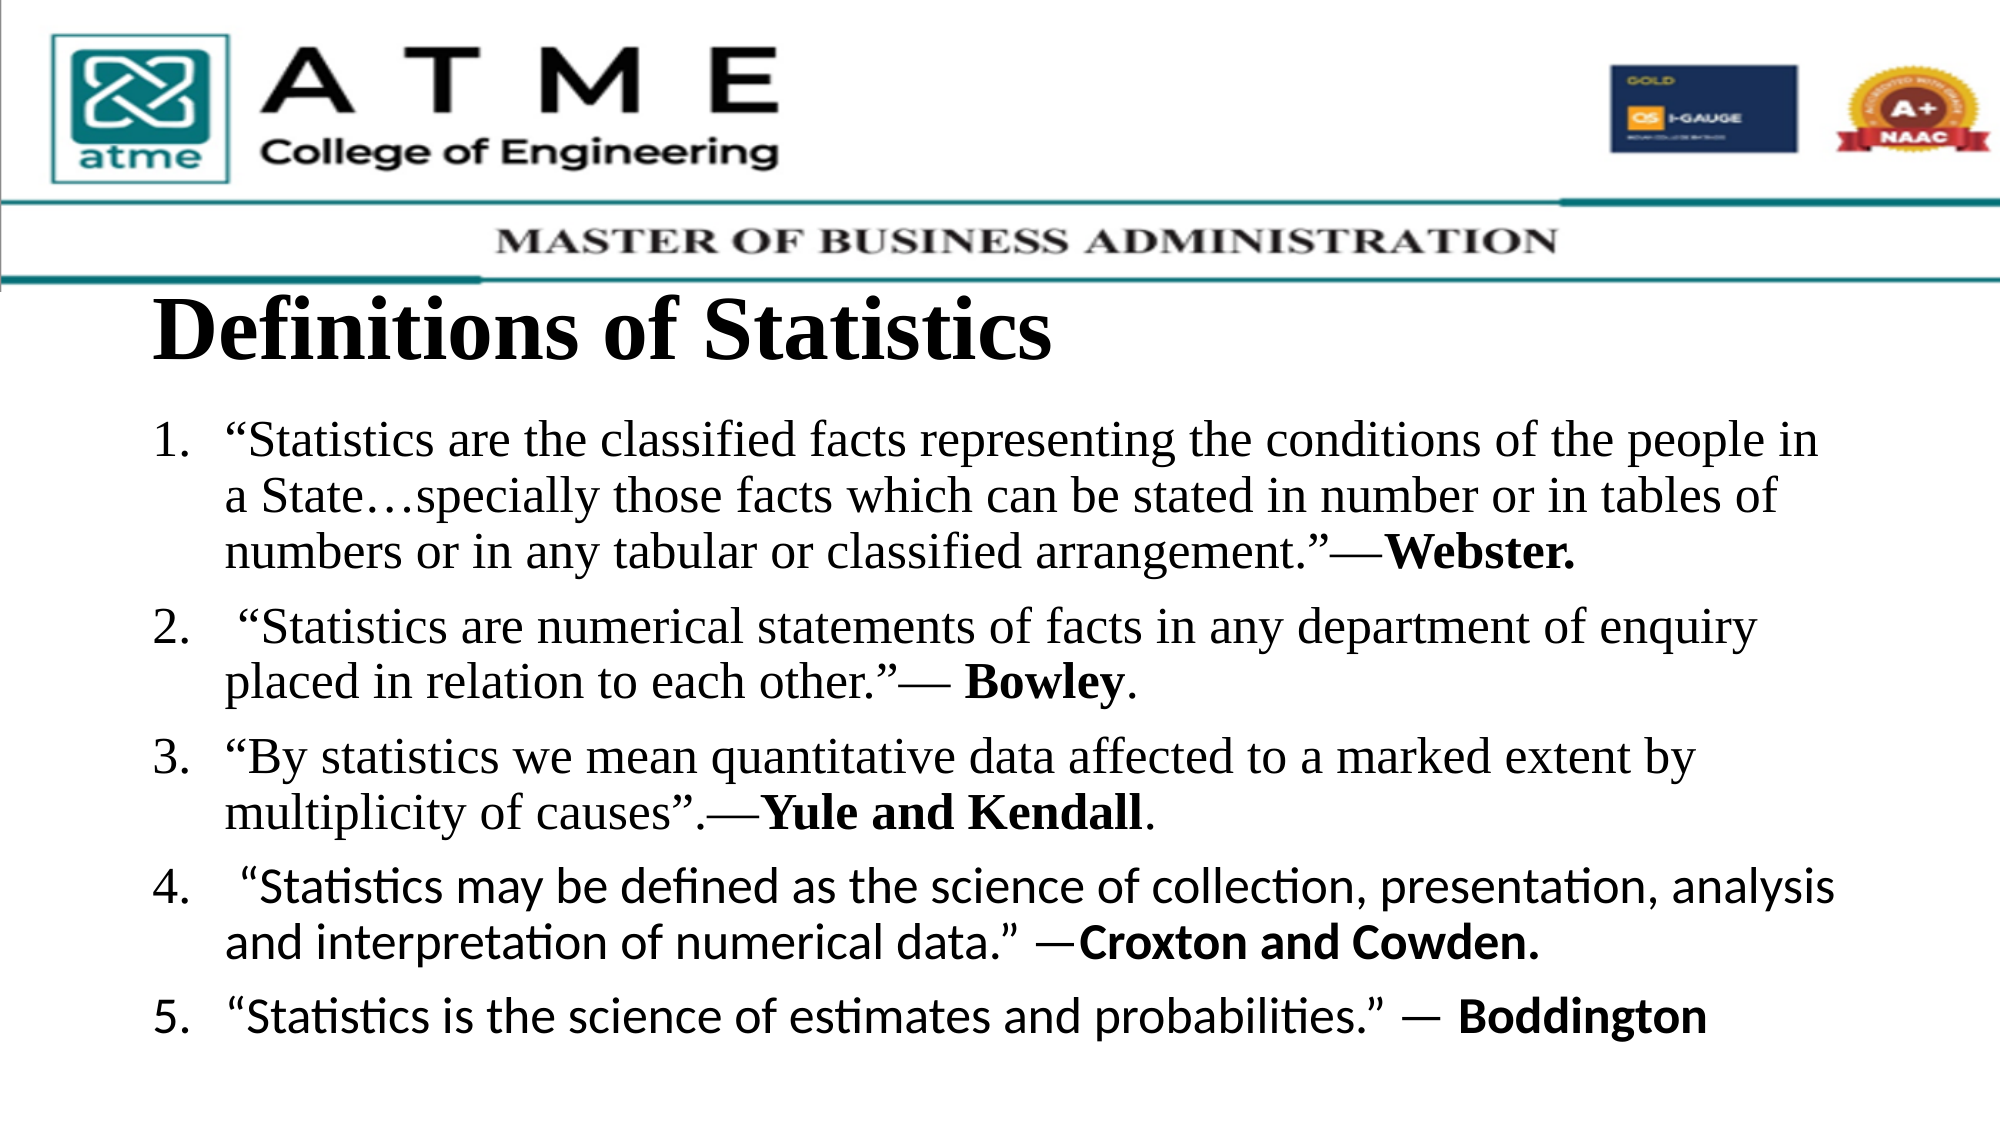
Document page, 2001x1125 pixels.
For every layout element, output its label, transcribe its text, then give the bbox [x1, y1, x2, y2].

list “Statistics are the classified facts representing the conditions of the people in a State…specially those facts which can be stated in number or in tables of numbers or in any tabular or classified arrangement.”—Webster. “Statistics are numerical statements of facts in any department of enquiry placed in relation to each other.”— Bowley. “By statistics we mean quantitative data affected to a marked extent by multiplicity of causes”.—Yule and Kendall. “Statistics may be defined as the science of collection, presentation, analysis and interpretation of numerical data.” —Croxton and Cowden. “Statistics is the science of estimates and probabilities.” — Boddington [137, 404, 1863, 1066]
title Definitions of Statistics [137, 221, 1863, 404]
picture [0, 0, 2000, 292]
